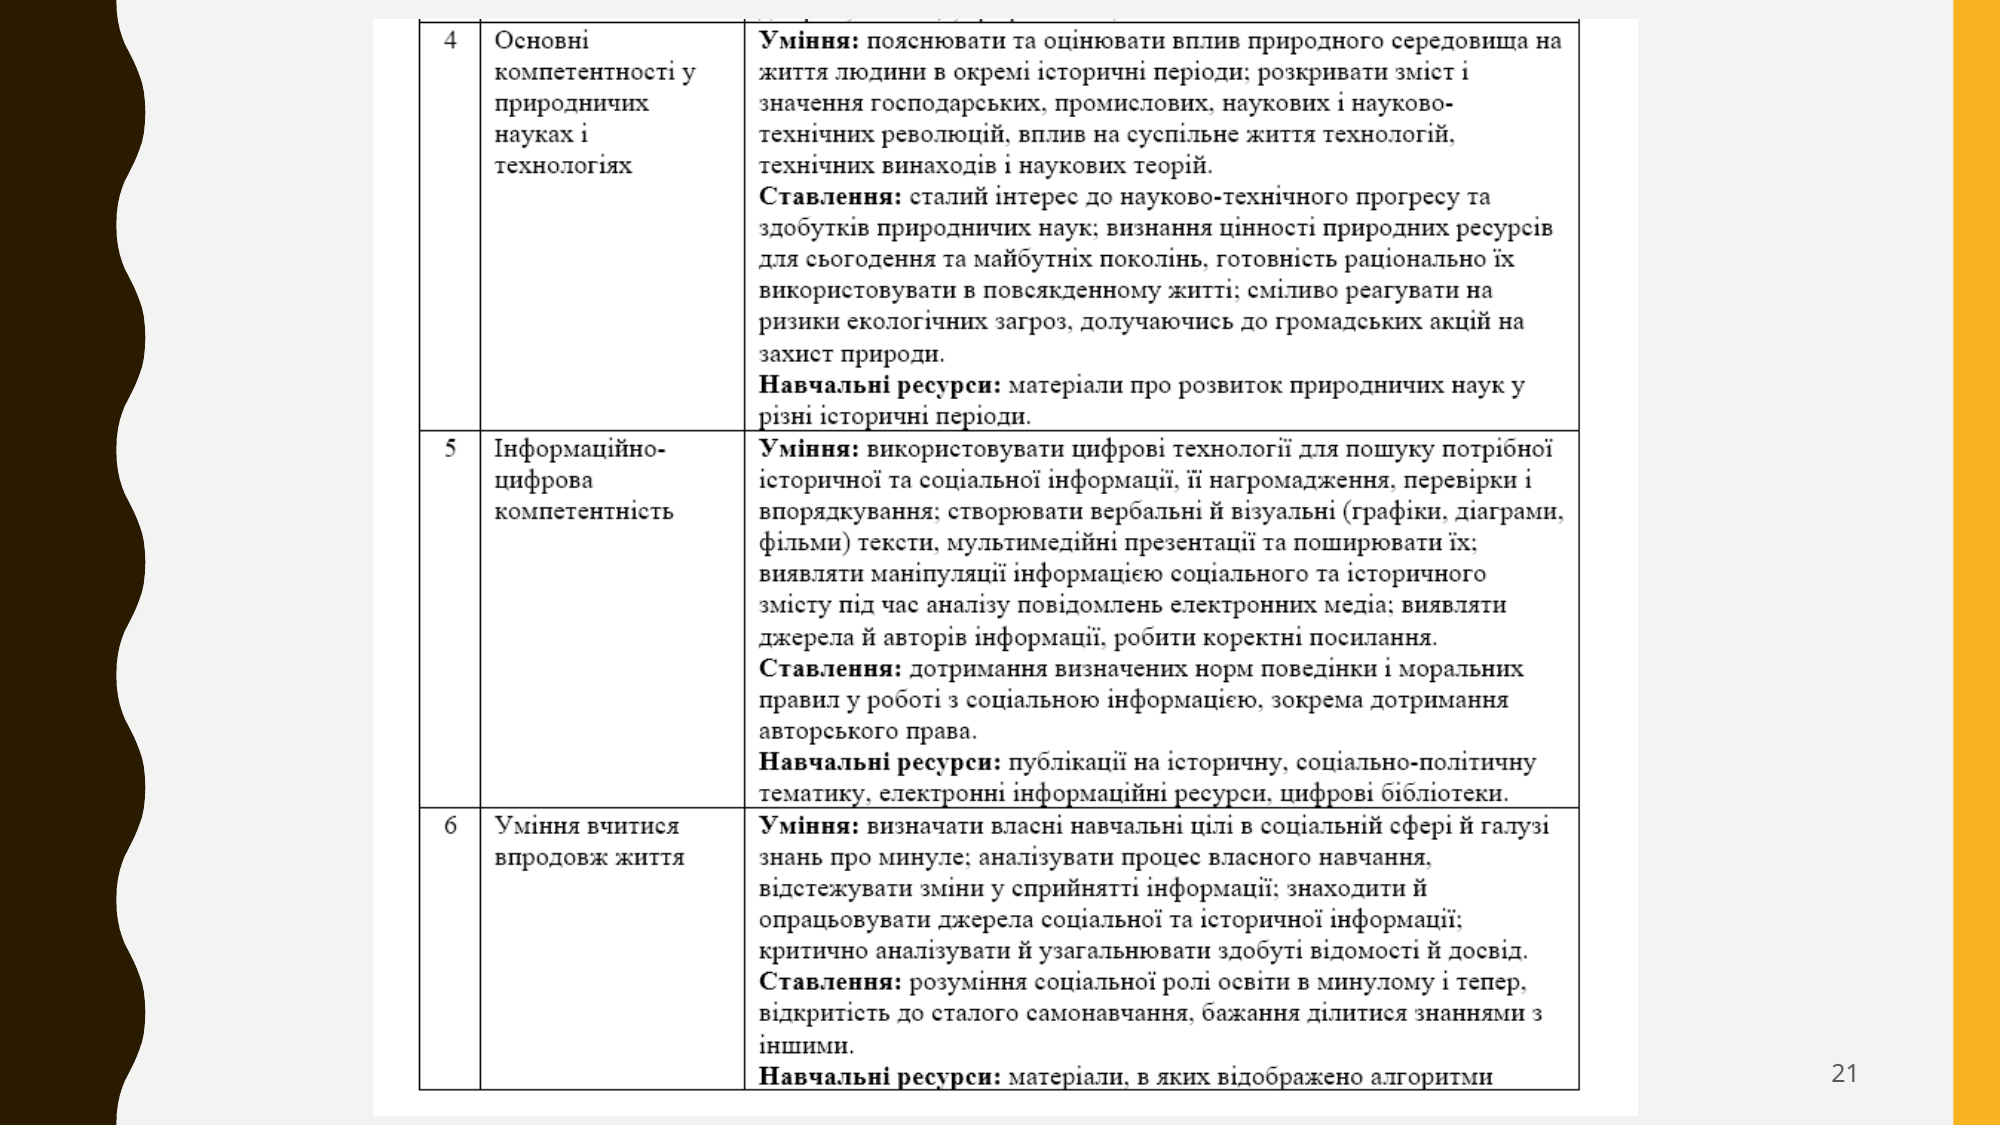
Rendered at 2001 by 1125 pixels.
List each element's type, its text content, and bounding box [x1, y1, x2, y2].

slide_number 21 [1638, 1045, 1875, 1103]
picture [373, 19, 1638, 1116]
